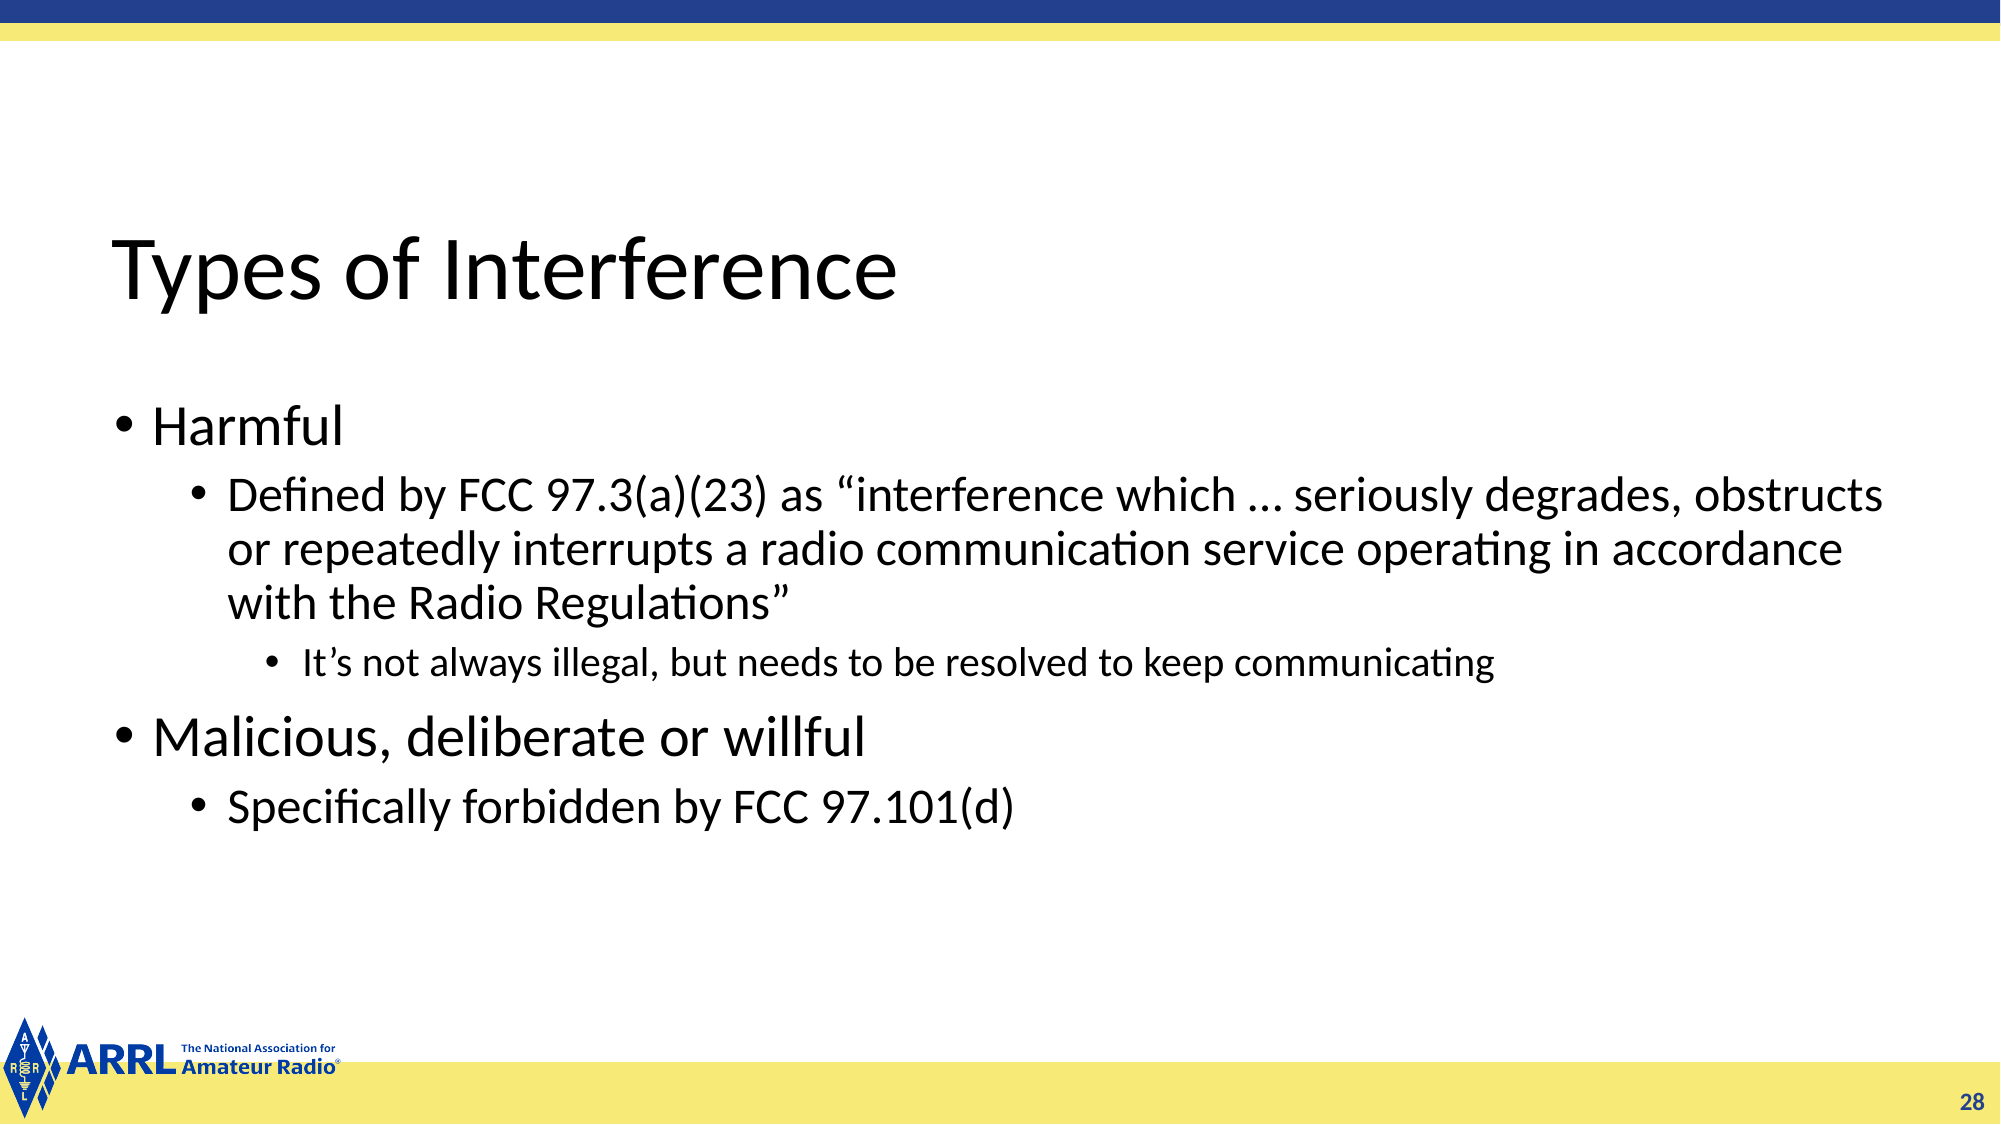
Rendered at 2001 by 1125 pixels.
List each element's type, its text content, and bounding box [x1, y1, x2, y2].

title Types of Interference [96, 212, 1897, 356]
picture [1, 1015, 342, 1121]
list Harmful Defined by FCC 97.3(a)(23) as “interference which … seriously degrades, obstructs or repeatedly interrupts a radio communication service operating in accordance with the Radio Regulations” It’s not always illegal, but needs to be resolved to keep communicating Malicious, deliberate or willful Specifically forbidden by FCC 97.101(d) [99, 387, 1900, 1075]
